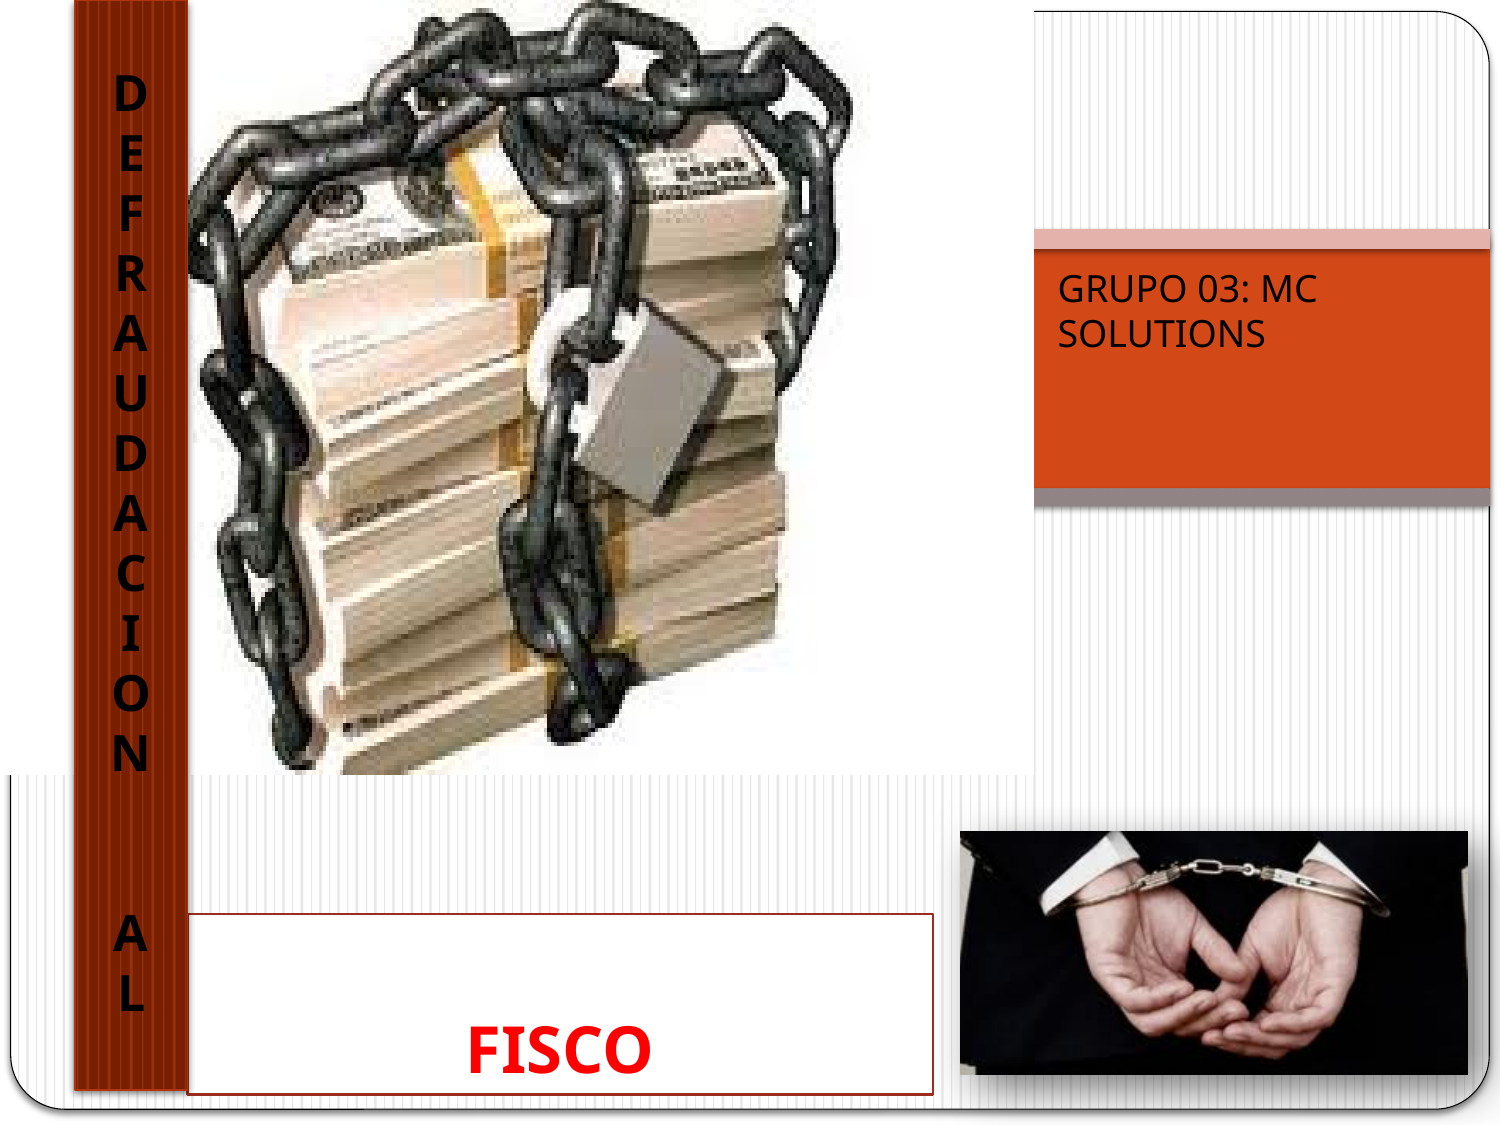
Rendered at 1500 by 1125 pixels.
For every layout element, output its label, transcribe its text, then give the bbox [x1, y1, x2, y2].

text_box GRUPO 03: MC SOLUTIONS [1042, 257, 1500, 363]
subtitle FISCO [192, 913, 934, 1096]
title D E F R A U D A C I O N A L [74, 785, 188, 1091]
picture [0, 0, 1034, 776]
picture [960, 831, 1468, 1075]
